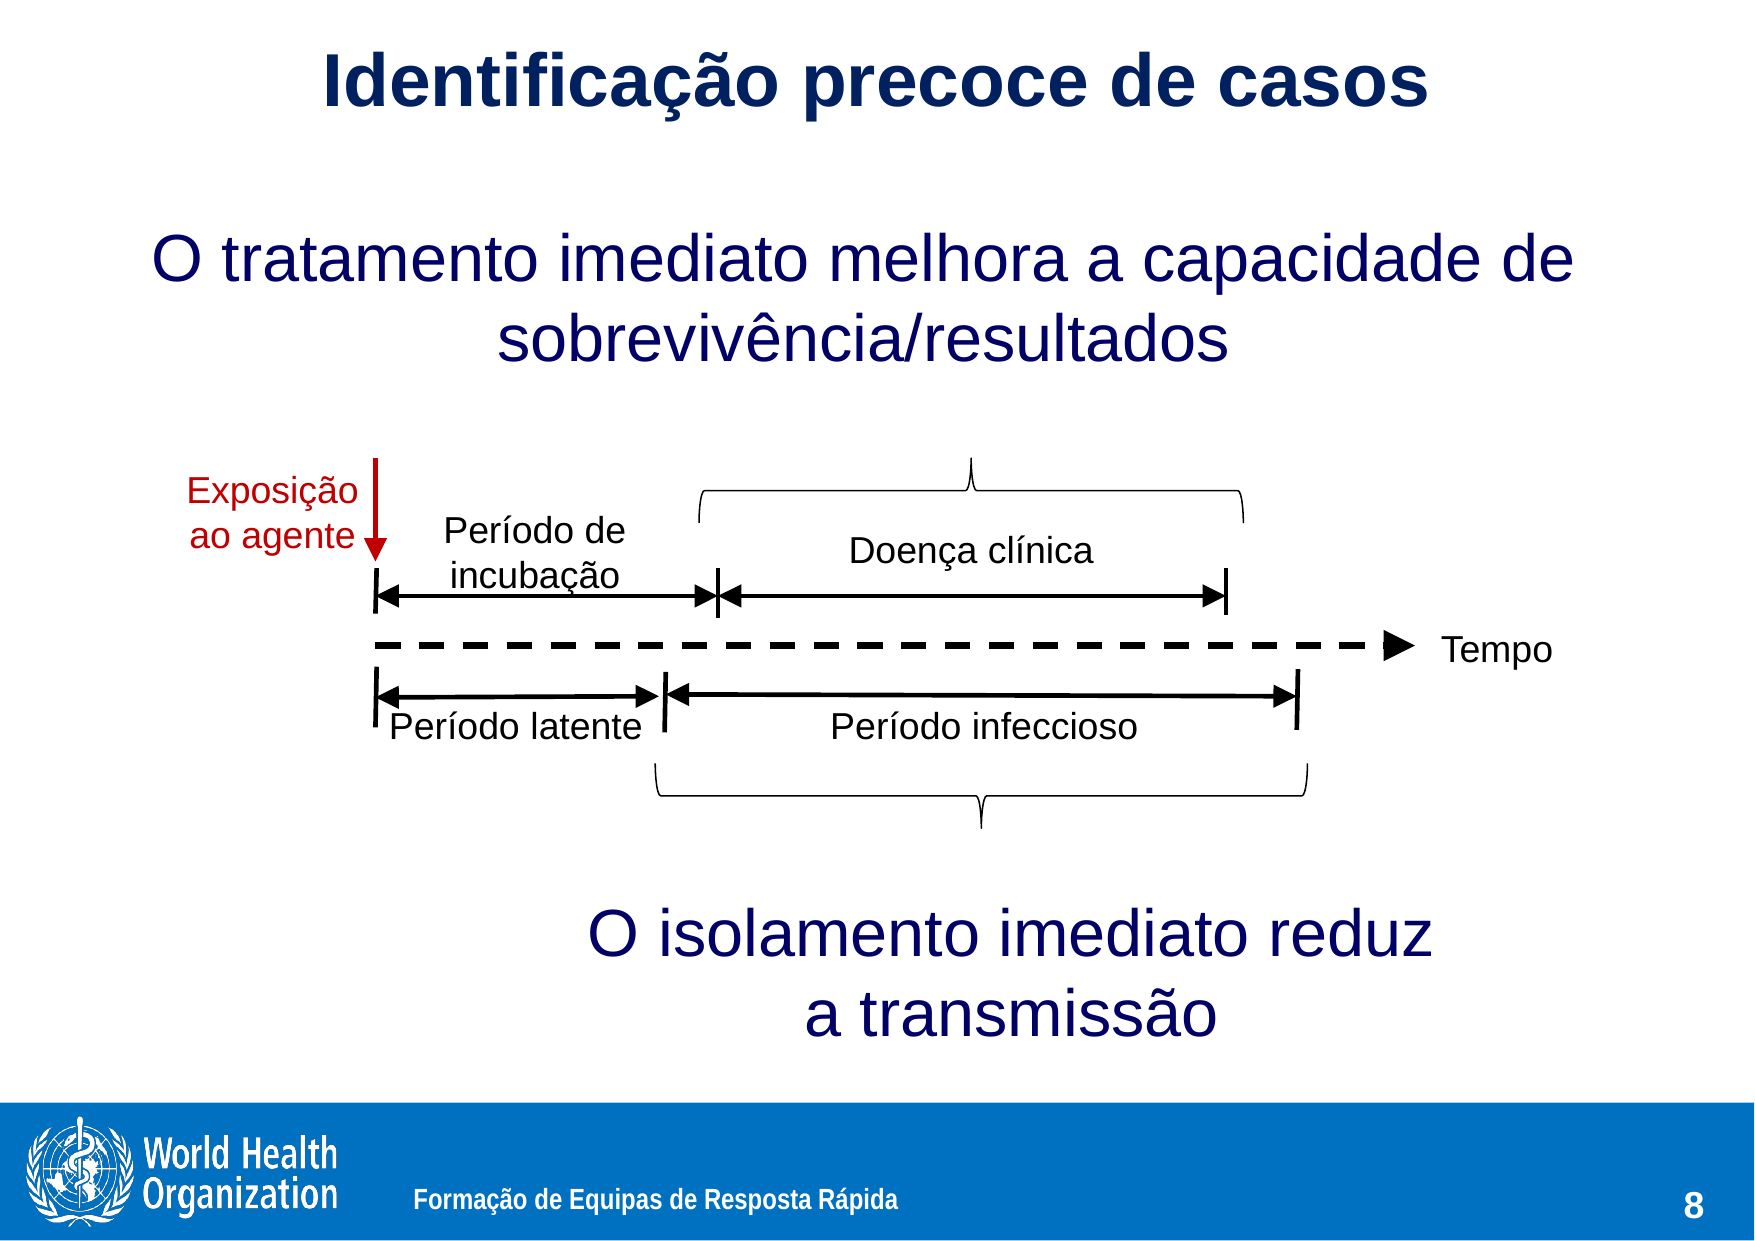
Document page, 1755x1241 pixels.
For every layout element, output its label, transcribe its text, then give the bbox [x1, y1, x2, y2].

text_box [698, 457, 1245, 524]
text_box Período de incubação [368, 498, 373, 604]
text_box Período de incubação [378, 498, 702, 595]
text_box O isolamento imediato reduz a transmissão [555, 882, 1469, 1057]
title Identificação precoce de casos [87, 0, 1667, 154]
text_box Exposição ao agente [169, 458, 375, 564]
text_box O tratamento imediato melhora a capacidade de sobrevivência/resultados [61, 207, 1667, 383]
text_box Período infeccioso [757, 705, 1212, 755]
text_box Doença clínica [804, 524, 1138, 579]
text_box [654, 763, 1309, 830]
picture [25, 1116, 337, 1227]
text_box Tempo [1414, 618, 1580, 678]
text_box Período latente [372, 706, 659, 755]
